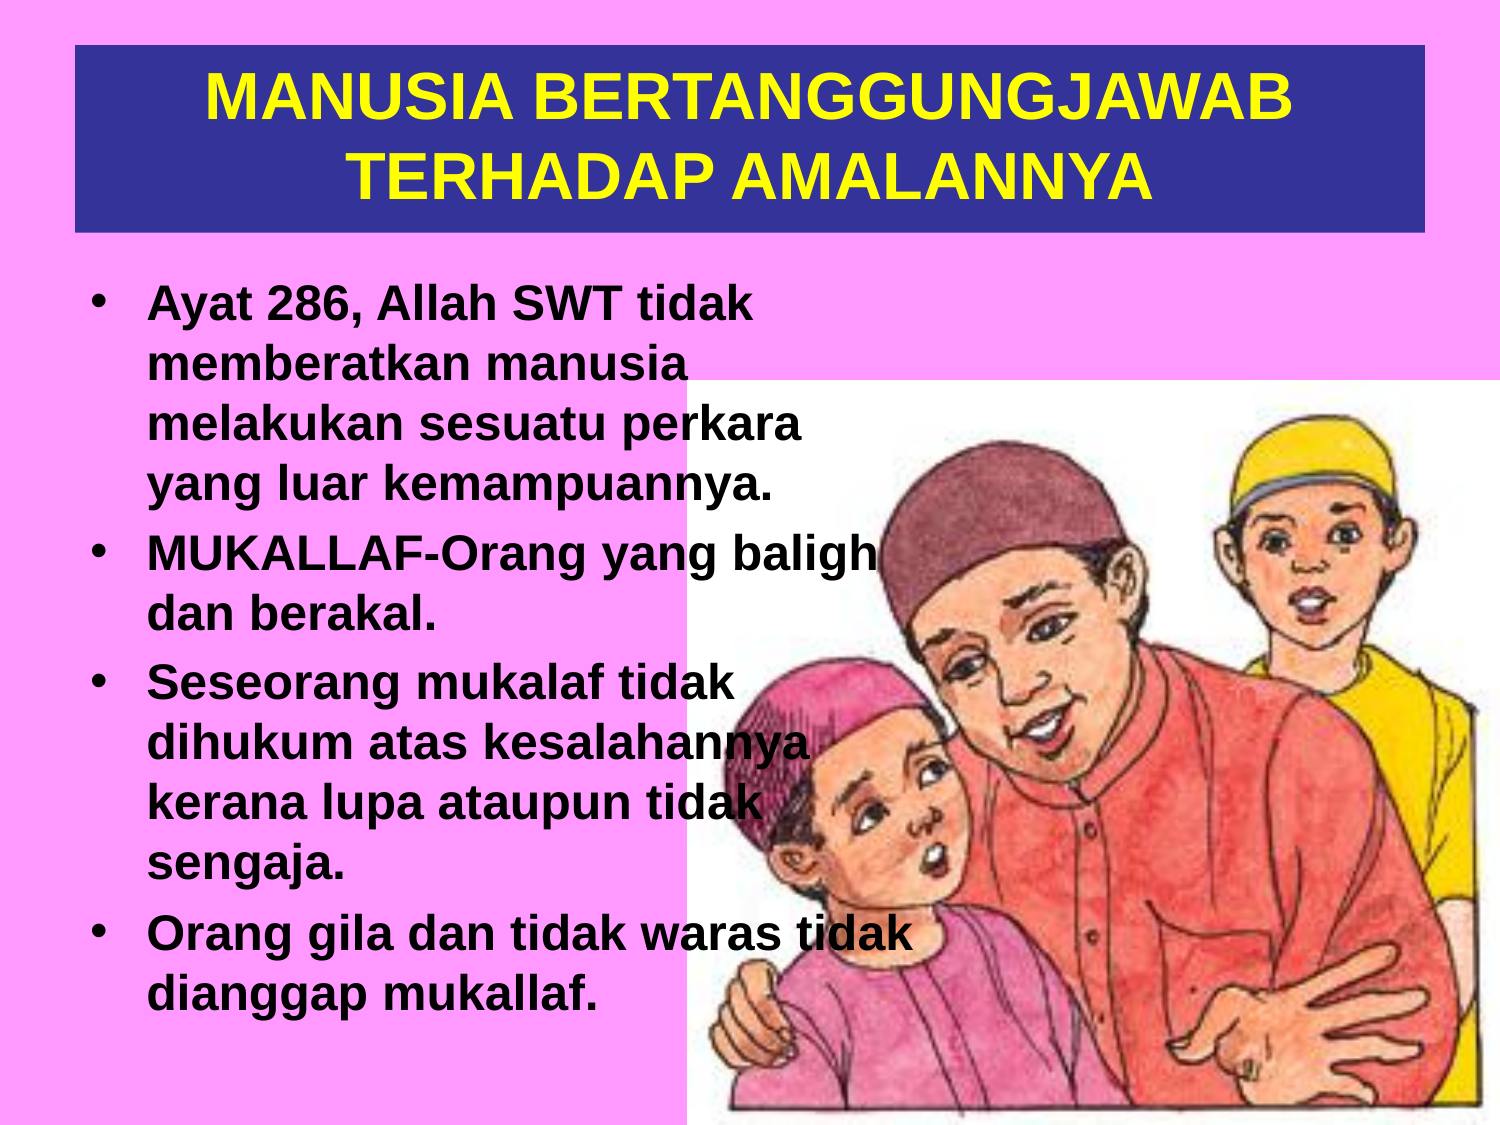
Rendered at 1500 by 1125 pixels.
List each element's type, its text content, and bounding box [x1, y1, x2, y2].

picture [687, 380, 1500, 1125]
list Ayat 286, Allah SWT tidak memberatkan manusia melakukan sesuatu perkara yang luar kemampuannya. MUKALLAF-Orang yang baligh dan berakal. Seseorang mukalaf tidak dihukum atas kesalahannya kerana lupa ataupun tidak sengaja. Orang gila dan tidak waras tidak dianggap mukallaf. [75, 262, 938, 1063]
title MANUSIA BERTANGGUNGJAWAB TERHADAP AMALANNYA [75, 45, 1425, 233]
